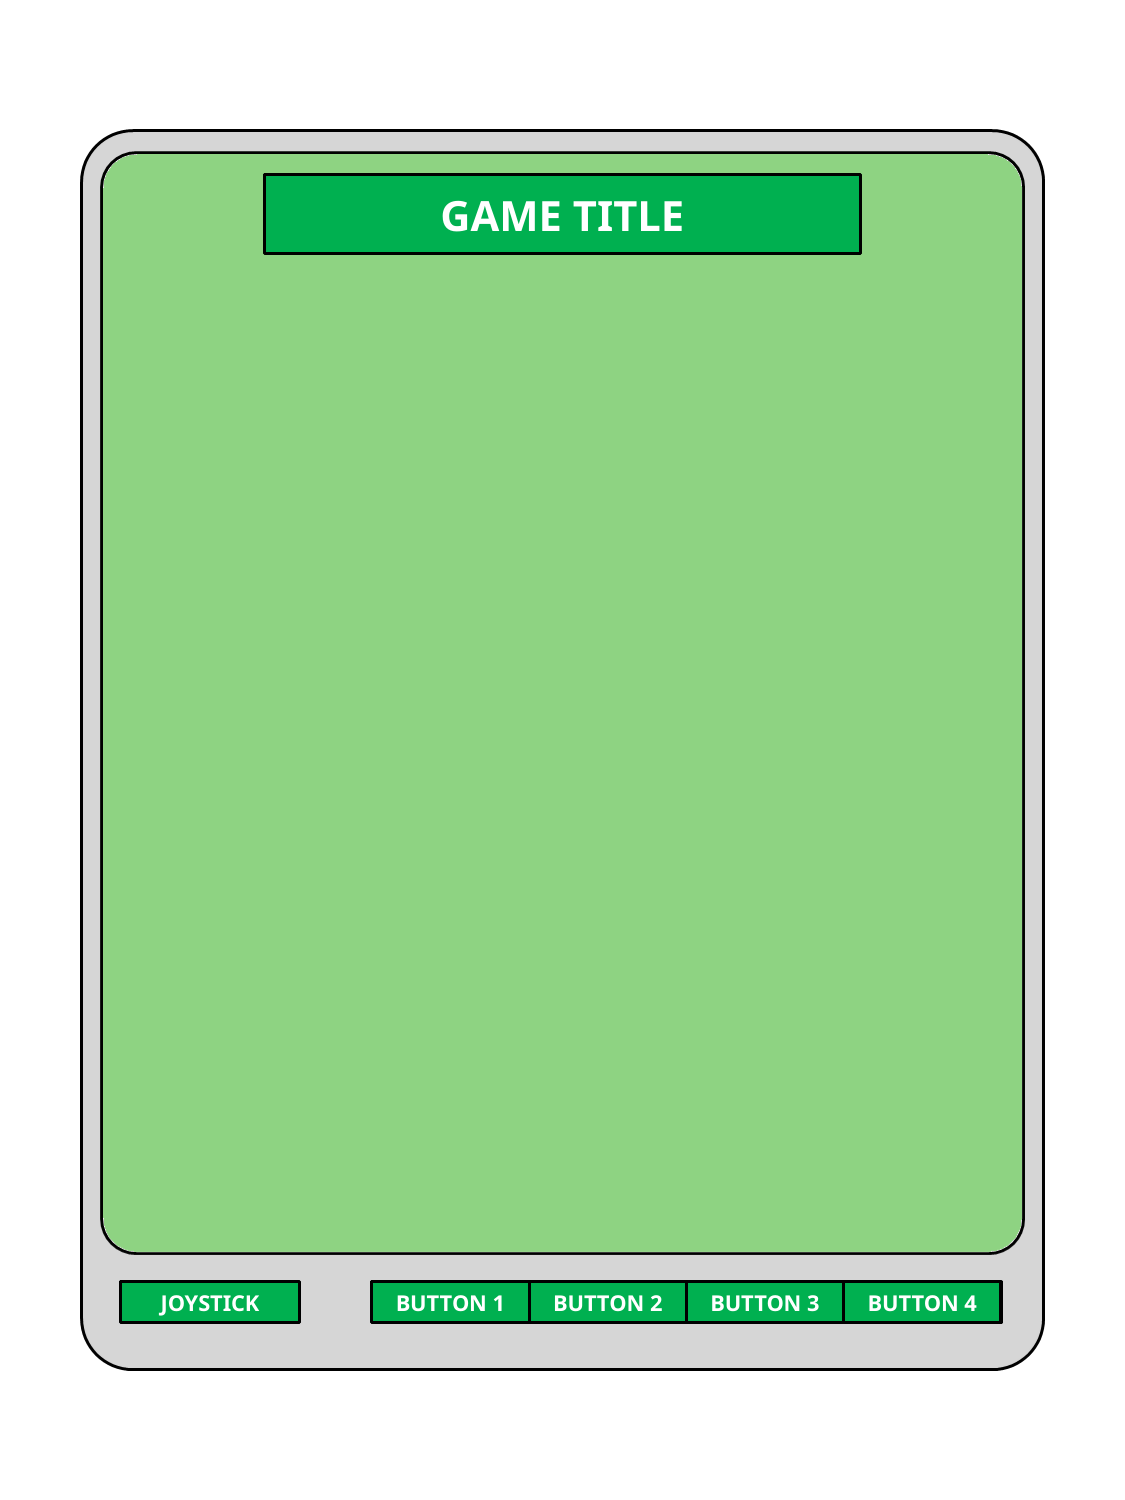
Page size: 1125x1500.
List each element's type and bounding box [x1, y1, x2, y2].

text_box [80, 129, 1045, 1371]
